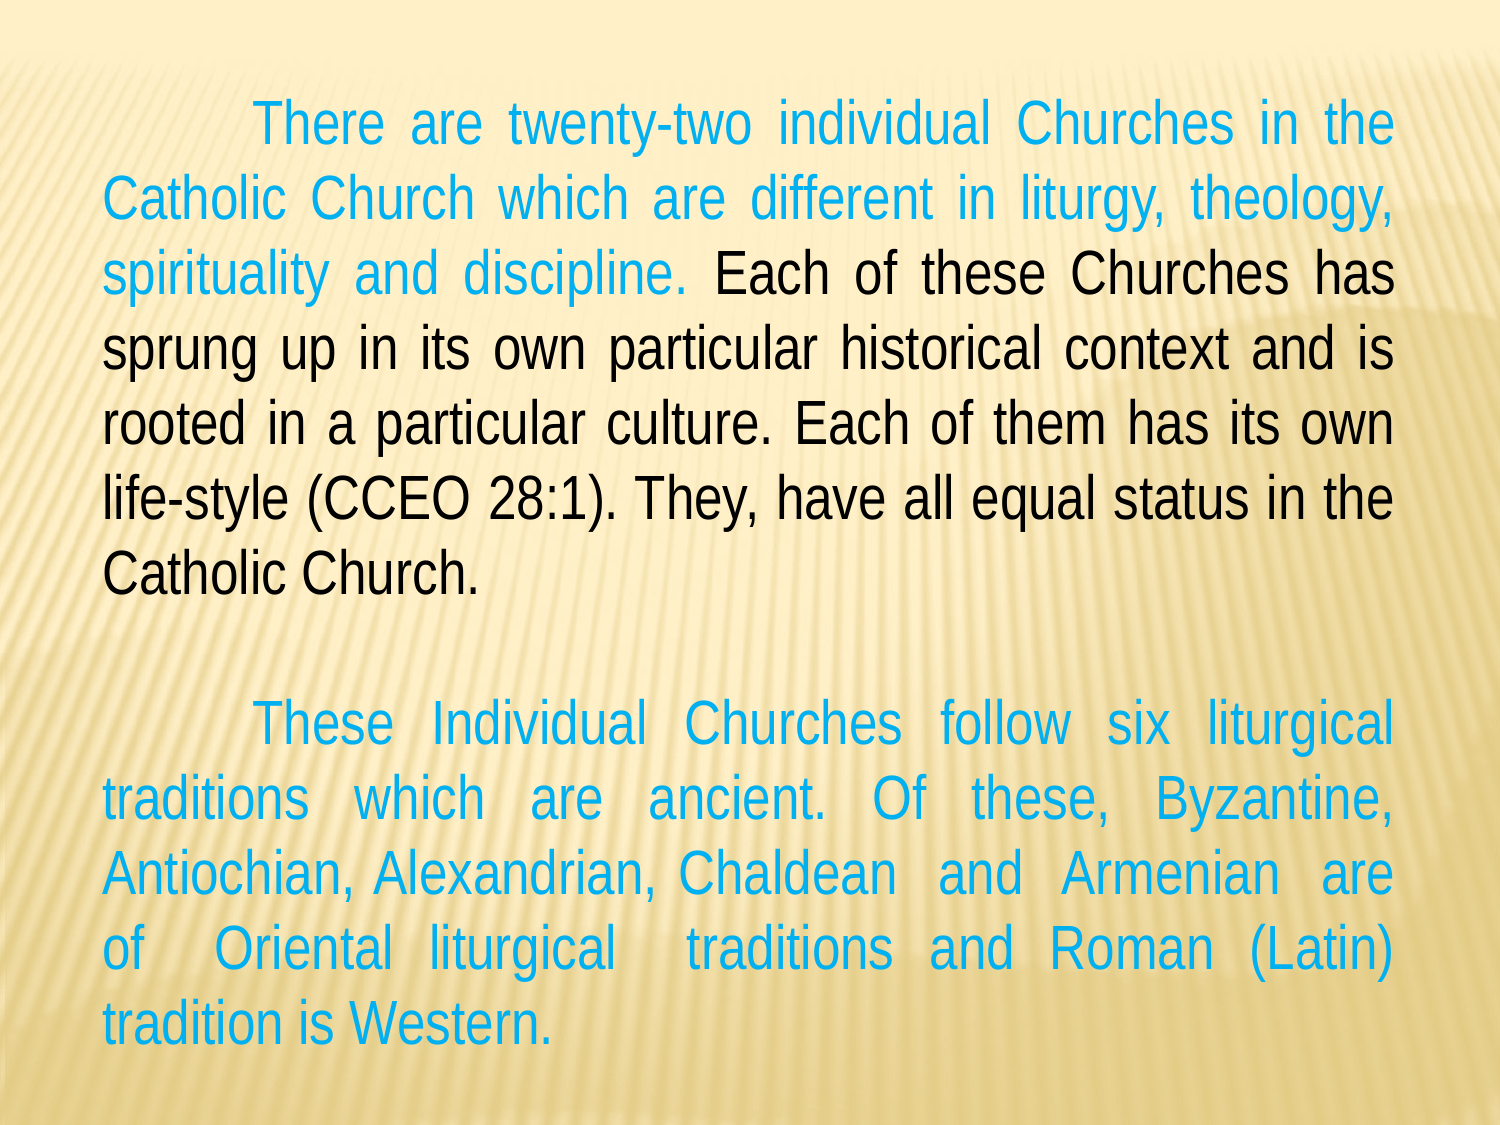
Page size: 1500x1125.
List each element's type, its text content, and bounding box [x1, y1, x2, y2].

text_box There are twenty-two individual Churches in the Catholic Church which are different in liturgy, theology, spirituality and discipline. Each of these Churches has sprung up in its own particular historical context and is rooted in a particular culture. Each of them has its own life-style (CCEO 28:1). They, have all equal status in the Catholic Church. These Individual Churches follow six liturgical traditions which are ancient. Of these, Byzantine, Antiochian, Alexandrian, Chaldean and Armenian are of Oriental liturgical traditions and Roman (Latin) tradition is Western. [87, 75, 1413, 1064]
